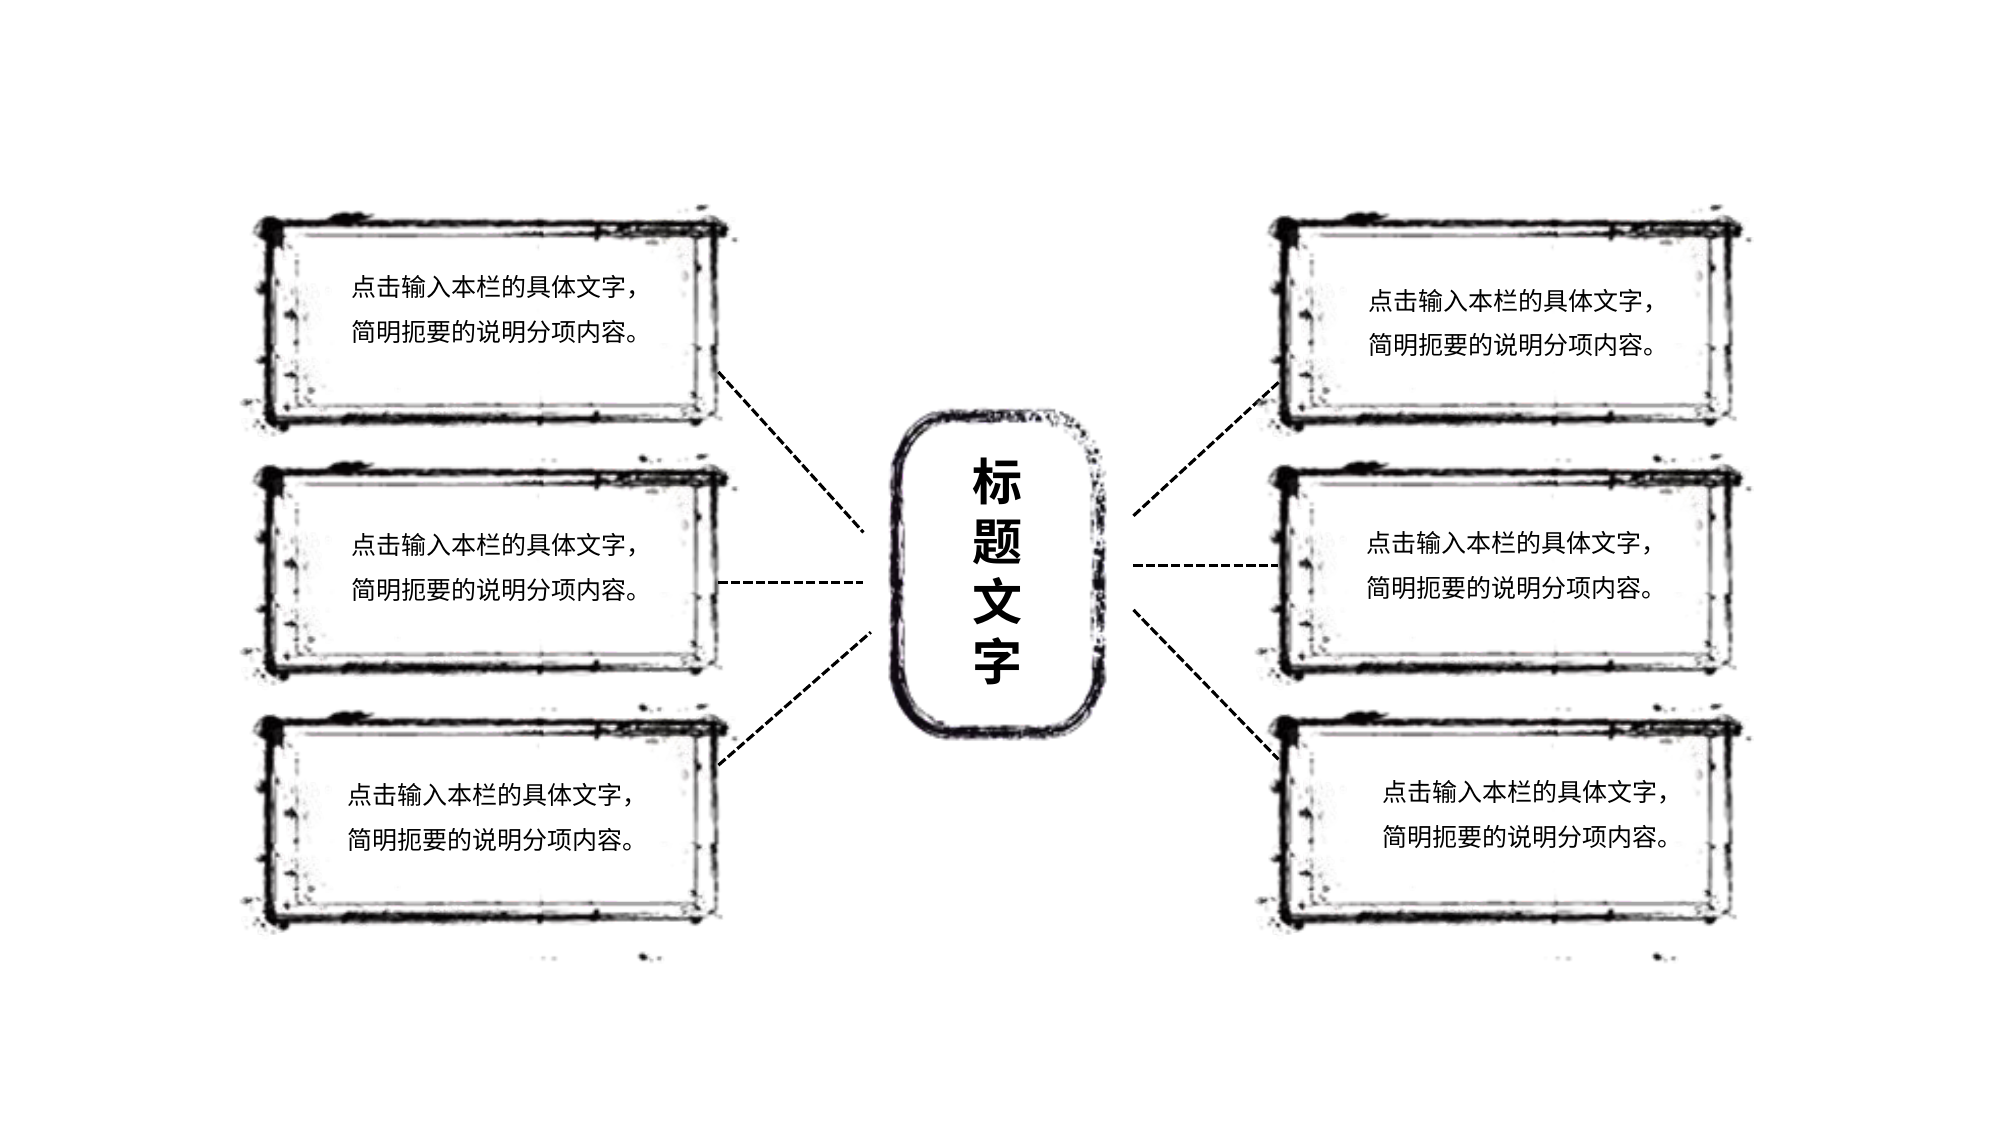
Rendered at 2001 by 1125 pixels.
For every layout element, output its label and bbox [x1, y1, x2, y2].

text_box [226, 183, 1768, 990]
